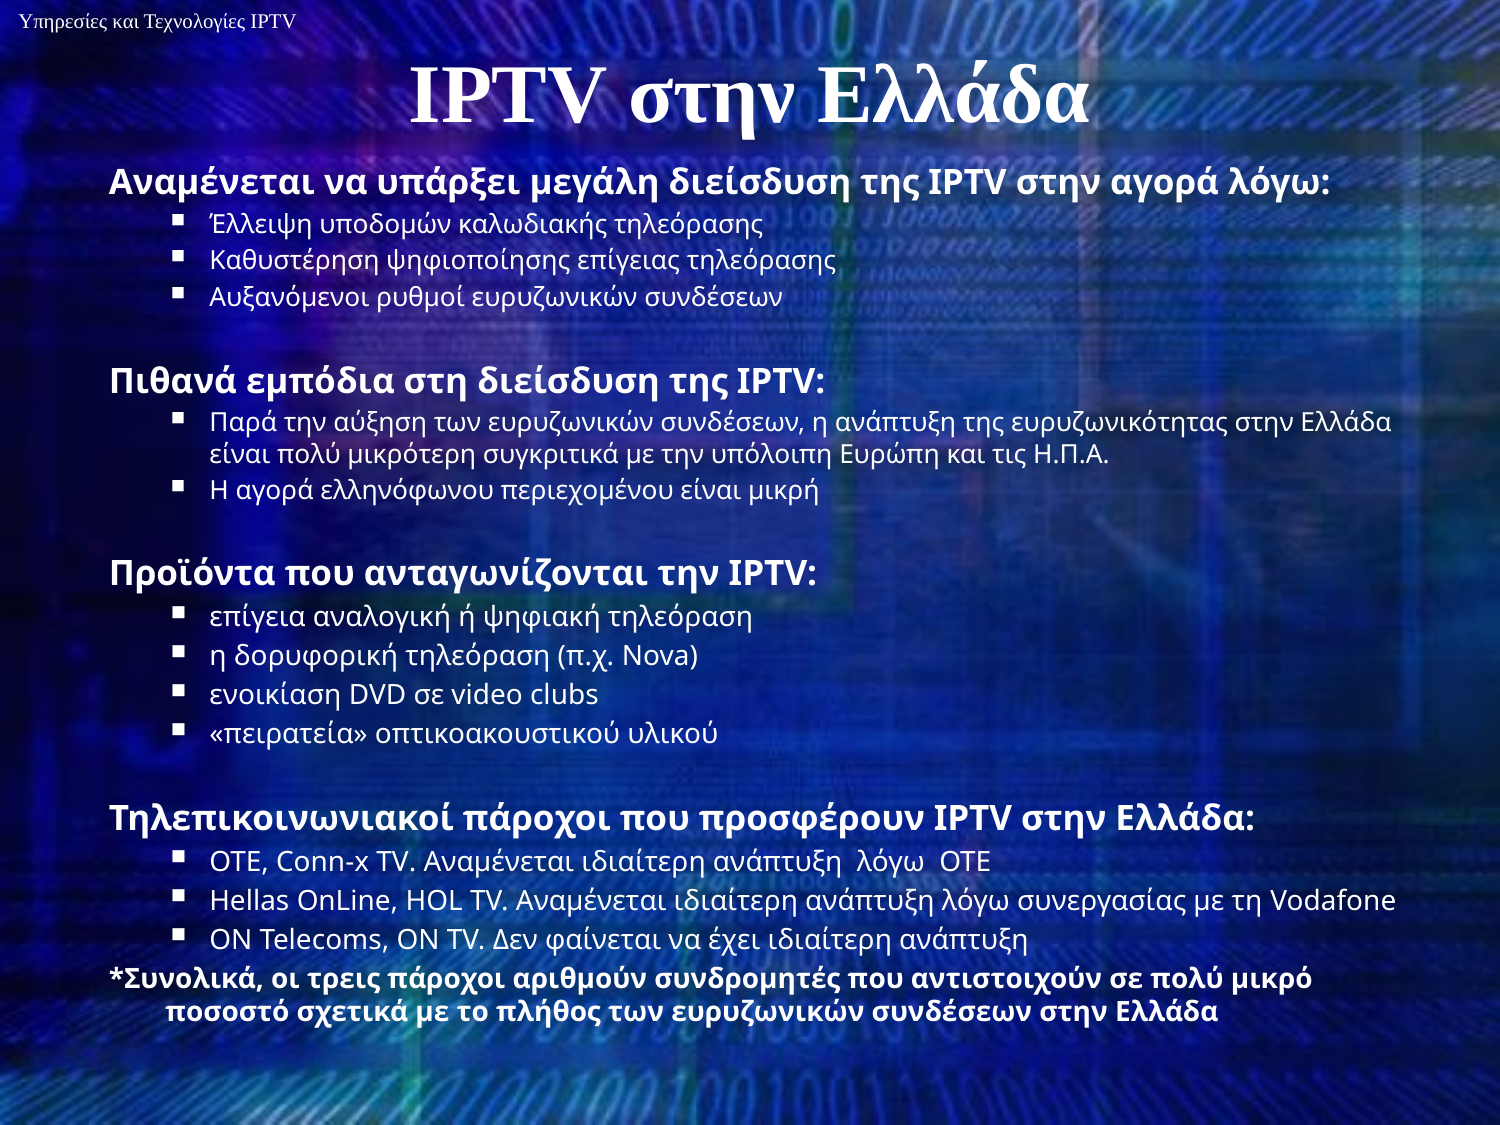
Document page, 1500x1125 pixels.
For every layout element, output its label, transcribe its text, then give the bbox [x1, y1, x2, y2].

list Αναμένεται να υπάρξει μεγάλη διείσδυση της IPTV στην αγορά λόγω: Έλλειψη υποδομών καλωδιακής τηλεόρασης Καθυστέρηση ψηφιοποίησης επίγειας τηλεόρασης Αυξανόμενοι ρυθμοί ευρυζωνικών συνδέσεων Πιθανά εμπόδια στη διείσδυση της IPTV: Παρά την αύξηση των ευρυζωνικών συνδέσεων, η ανάπτυξη της ευρυζωνικότητας στην Ελλάδα είναι πολύ μικρότερη συγκριτικά με την υπόλοιπη Ευρώπη και τις Η.Π.Α. Η αγορά ελληνόφωνου περιεχομένου είναι μικρή Προϊόντα που ανταγωνίζονται την IPTV: επίγεια αναλογική ή ψηφιακή τηλεόραση η δορυφορική τηλεόραση (π.χ. Nova) ενοικίαση DVD σε video clubs «πειρατεία» οπτικοακουστικού υλικού Τηλεπικοινωνιακοί πάροχοι που προσφέρουν IPTV στην Ελλάδα: ΟΤΕ, Conn-x TV. Αναμένεται ιδιαίτερη ανάπτυξη λόγω ΟΤΕ Hellas OnLine, HOL TV. Αναμένεται ιδιαίτερη ανάπτυξη λόγω συνεργασίας με τη Vodafone ON Telecoms, ON TV. Δεν φαίνεται να έχει ιδιαίτερη ανάπτυξη *Συνολικά, οι τρεις πάροχοι αριθμούν συνδρομητές που αντιστοιχούν σε πολύ μικρό ποσοστό σχετικά με το πλήθος των ευρυζωνικών συνδέσεων στην Ελλάδα [75, 152, 1425, 1102]
title IPTV στην Ελλάδα [75, 45, 1425, 152]
picture [0, 0, 1500, 1125]
text_box Υπηρεσίες και Τεχνολογίες IPTV [3, 0, 312, 41]
